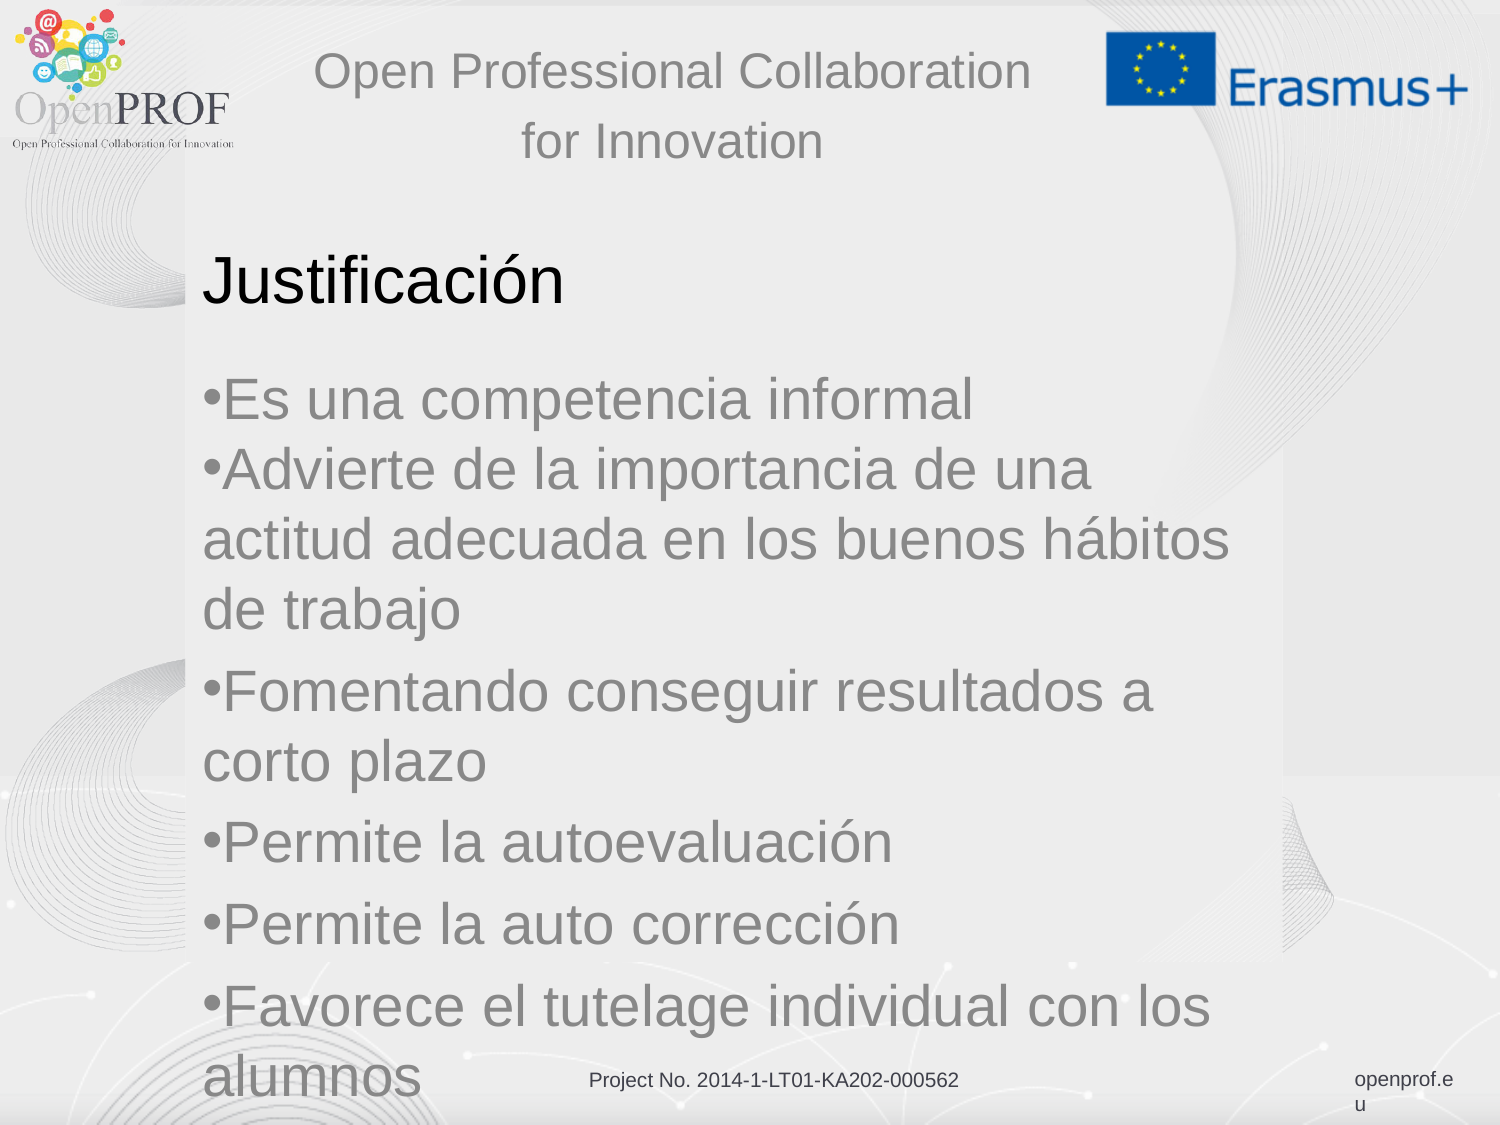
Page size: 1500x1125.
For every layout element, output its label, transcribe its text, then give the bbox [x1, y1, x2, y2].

text_box Open Professional Collaboration for Innovation [251, 31, 1110, 156]
subtitle Es una competencia informal Advierte de la importancia de una actitud adecuada en los buenos hábitos de trabajo Fomentando conseguir resultados a corto plazo Permite la autoevaluación Permite la auto corrección Favorece el tutelage individual con los alumnos [187, 353, 1275, 604]
picture [0, 0, 1500, 1125]
title Justificación [187, 249, 1317, 386]
